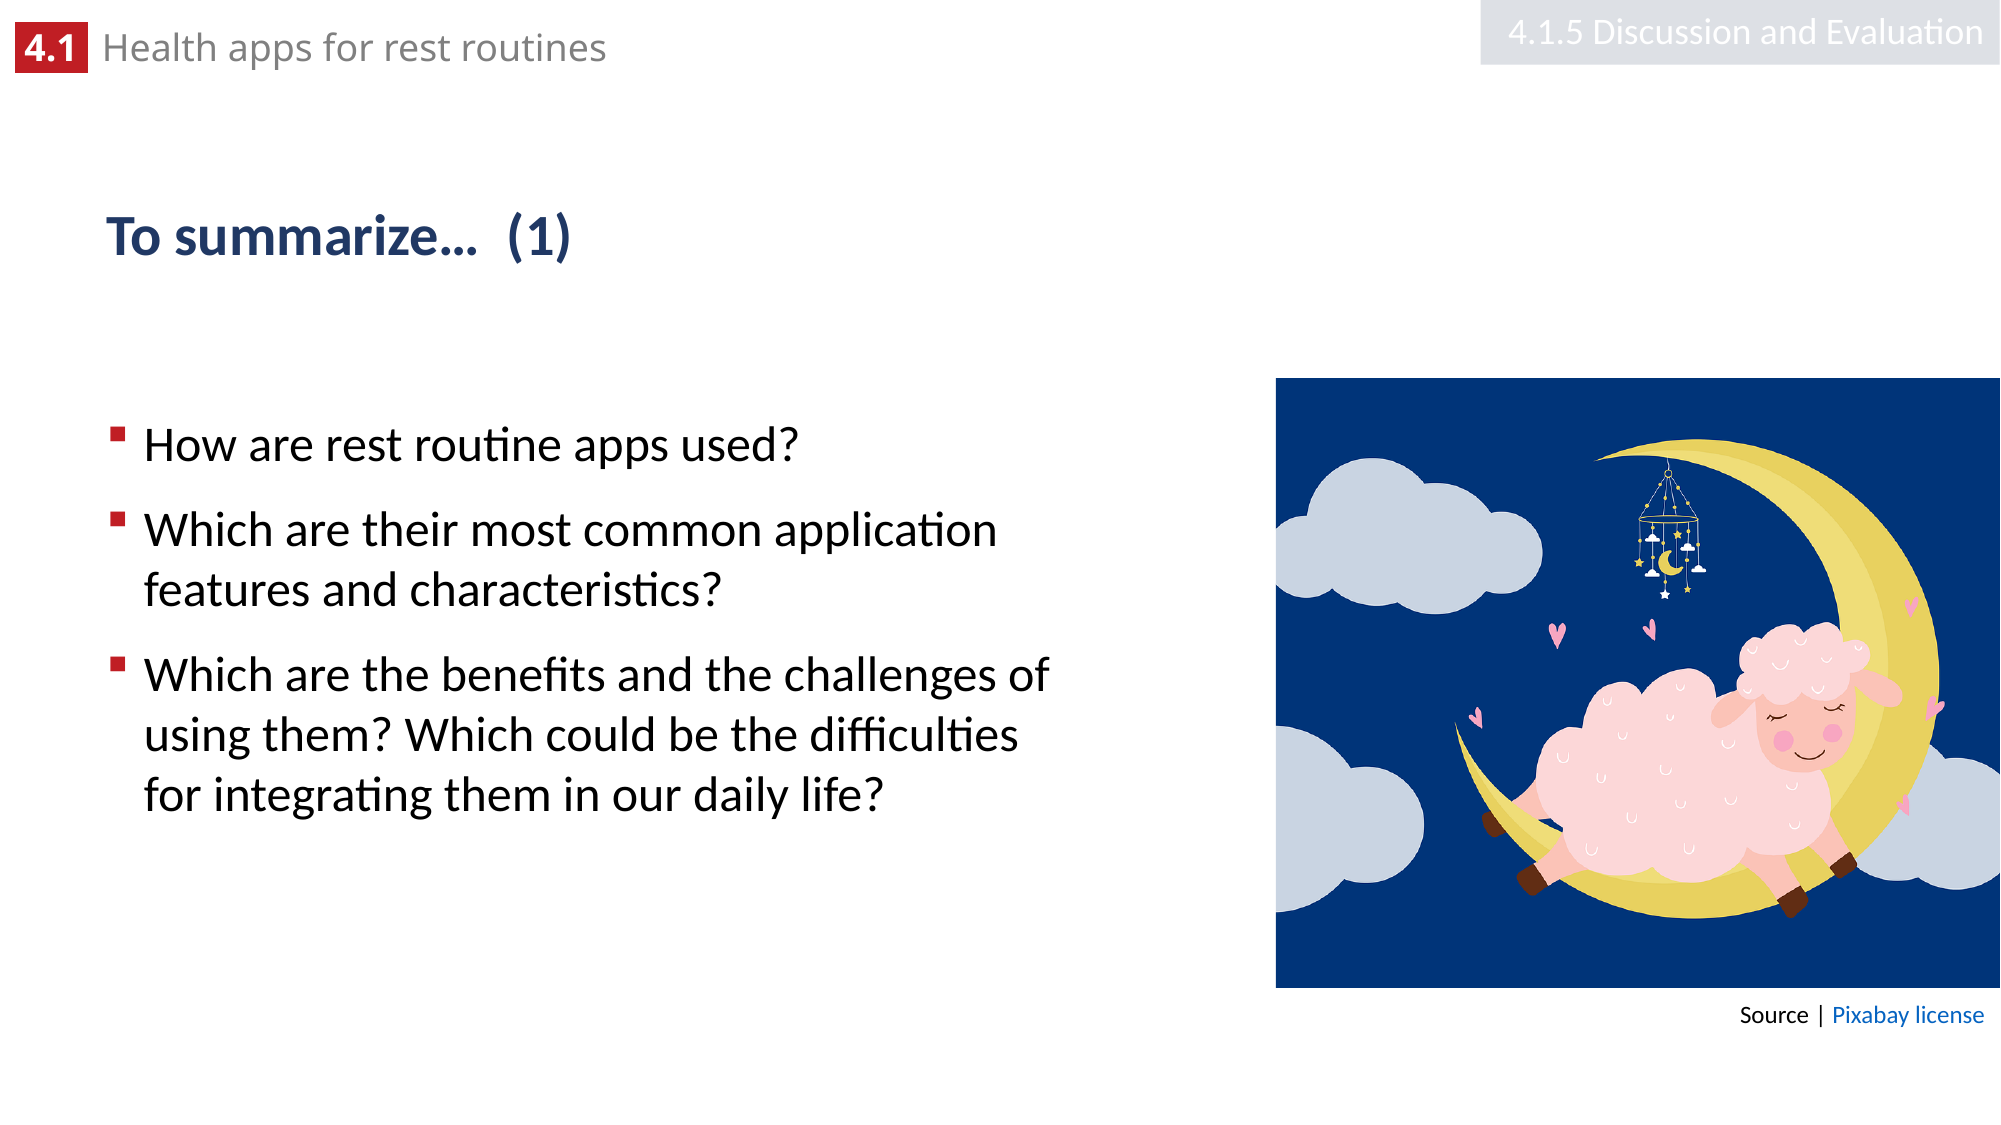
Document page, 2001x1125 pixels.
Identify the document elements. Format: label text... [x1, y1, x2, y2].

list How are rest routine apps used? Which are their most common application features and characteristics? Which are the benefits and the challenges of using them? Which could be the difficulties for integrating them in our daily life? [91, 403, 1070, 1051]
text_box Source | Pixabay license [1604, 991, 2000, 1036]
picture [1275, 378, 2000, 988]
text_box 4.1.5 Discussion and Evaluation [1480, 0, 2000, 65]
title To summarize… (1) [91, 177, 1906, 297]
